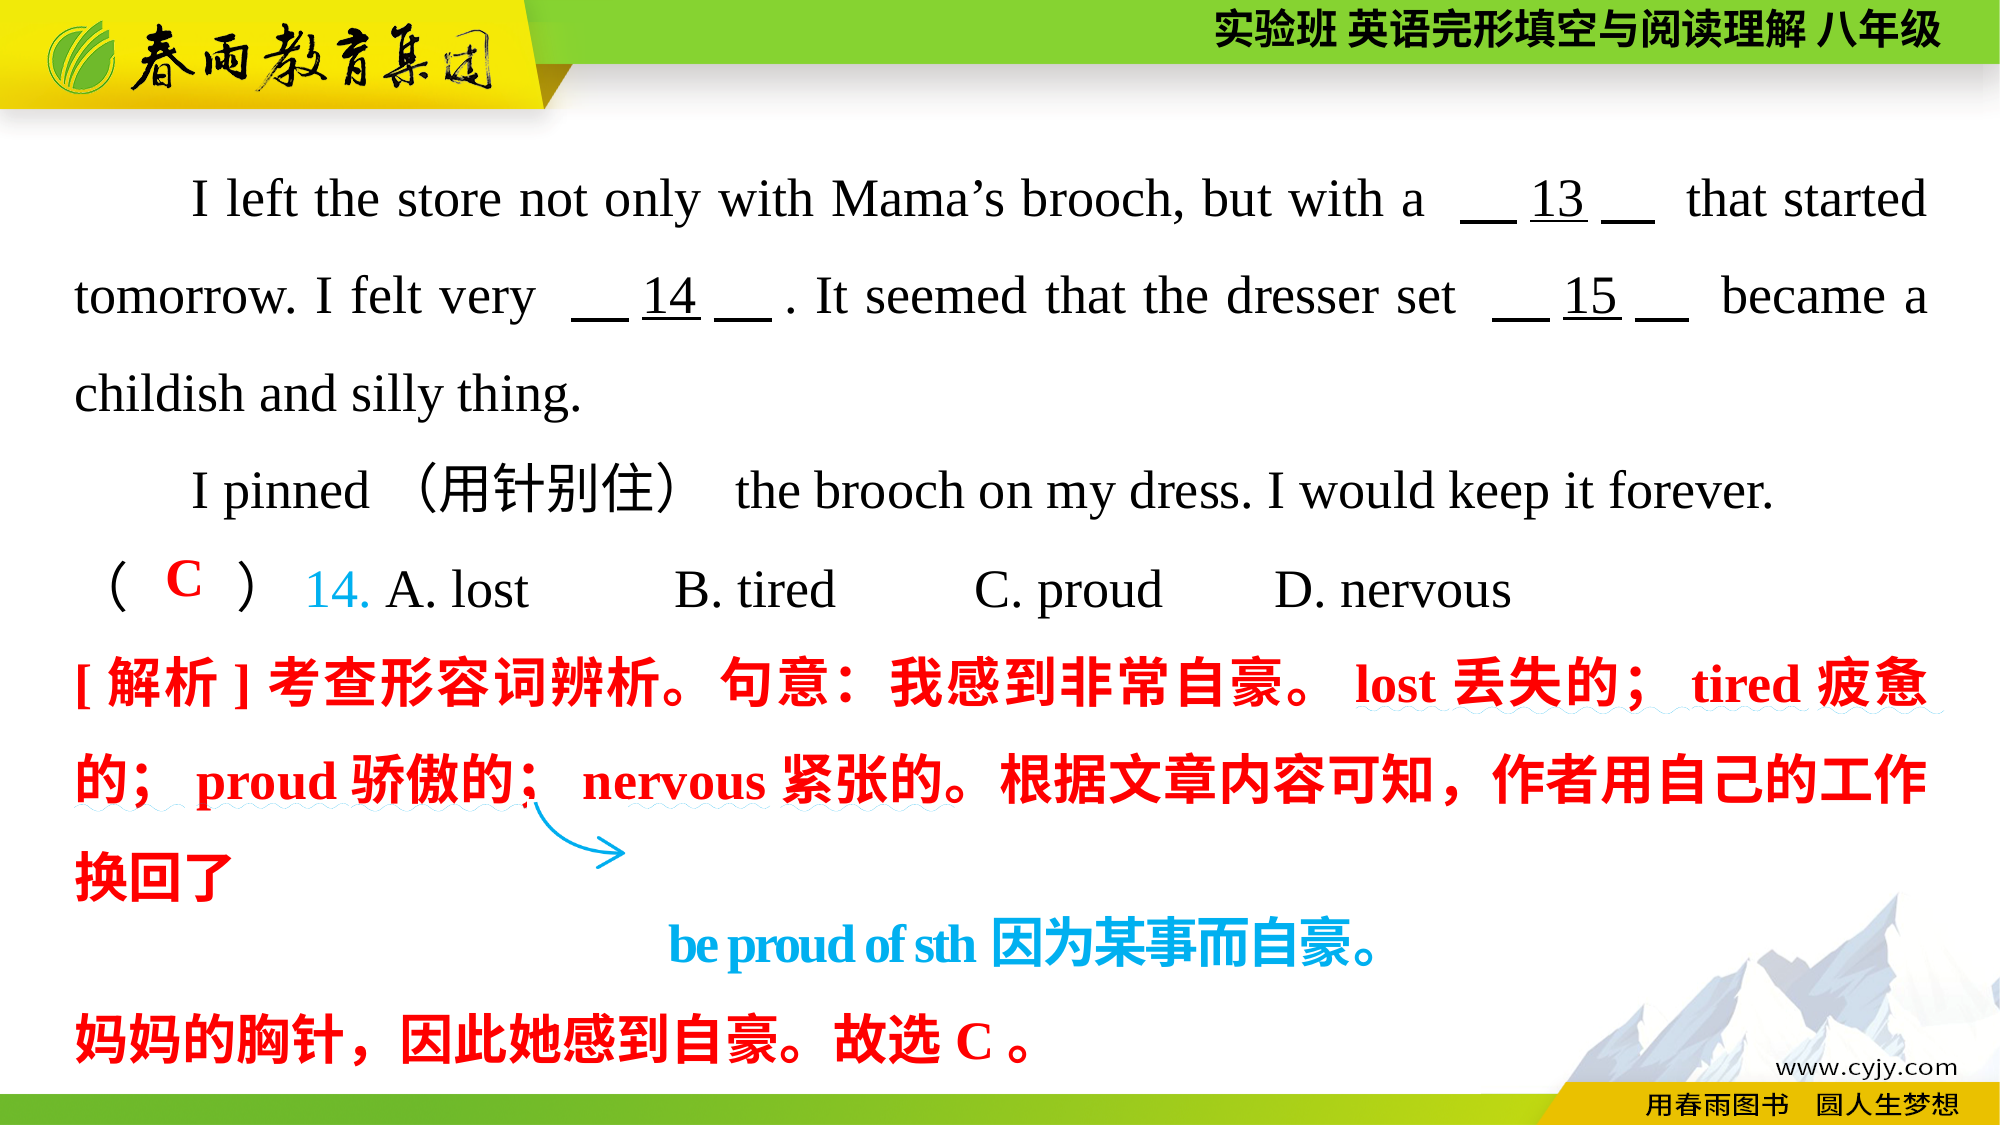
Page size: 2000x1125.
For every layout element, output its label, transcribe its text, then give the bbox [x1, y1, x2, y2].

picture [0, 0, 2000, 1125]
text_box C [151, 534, 221, 608]
text_box [解析]考查形容词辨析。句意：我感到非常自豪。lost丢失的；tired疲惫的；proud骄傲的；nervous紧张的。根据文章内容可知，作者用自己的工作换回了 be proud of sth因为某事而自豪。 妈妈的胸针，因此她感到自豪。故选C。 [59, 608, 1944, 1078]
text_box （ ）14. A. lost B. tired C. proud D. nervous [59, 513, 1944, 608]
list I left the store not only with Mama’s brooch, but with a 13 that started tomorrow. I felt very 14 . It seemed that the dresser set 15 became a childish and silly thing. I pinned（用针别住） the brooch on my dress. I would keep it forever. [59, 122, 1944, 513]
